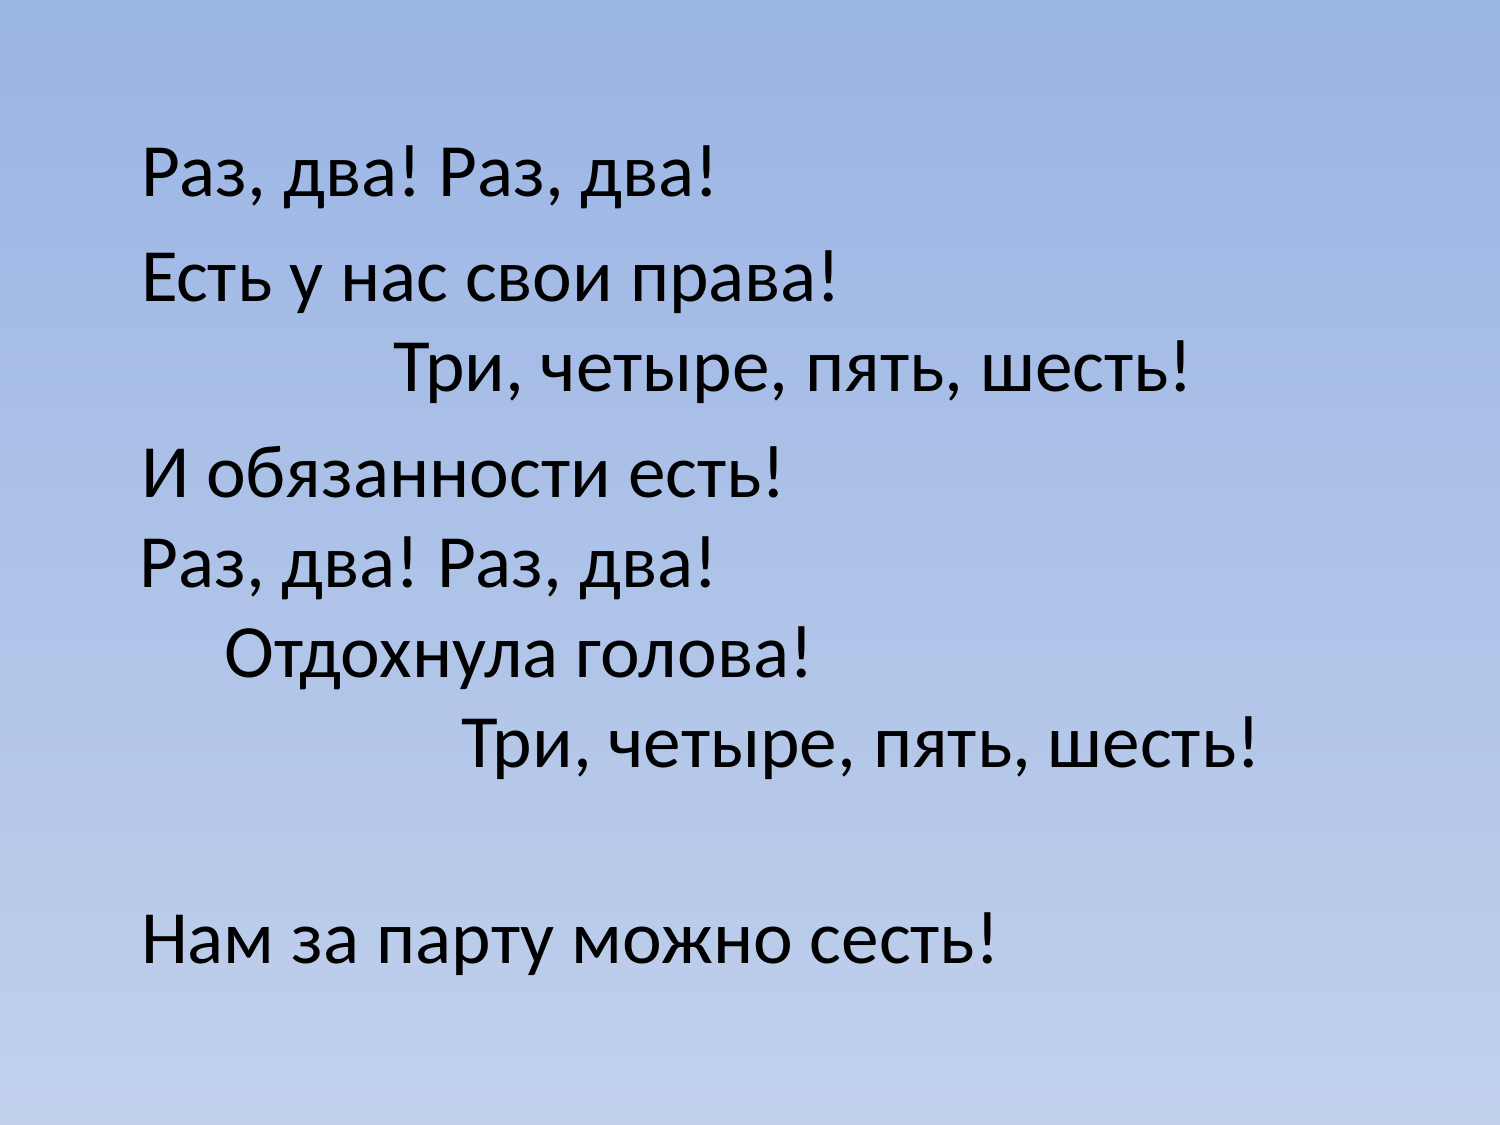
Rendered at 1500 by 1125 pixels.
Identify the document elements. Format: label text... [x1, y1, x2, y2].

list Раз, два! Раз, два! Есть у нас свои права! Три, четыре, пять, шесть! И обязанности есть! Раз, два! Раз, два! Отдохнула голова! Три, четыре, пять, шесть! Нам за парту можно сесть! [75, 113, 1425, 1005]
